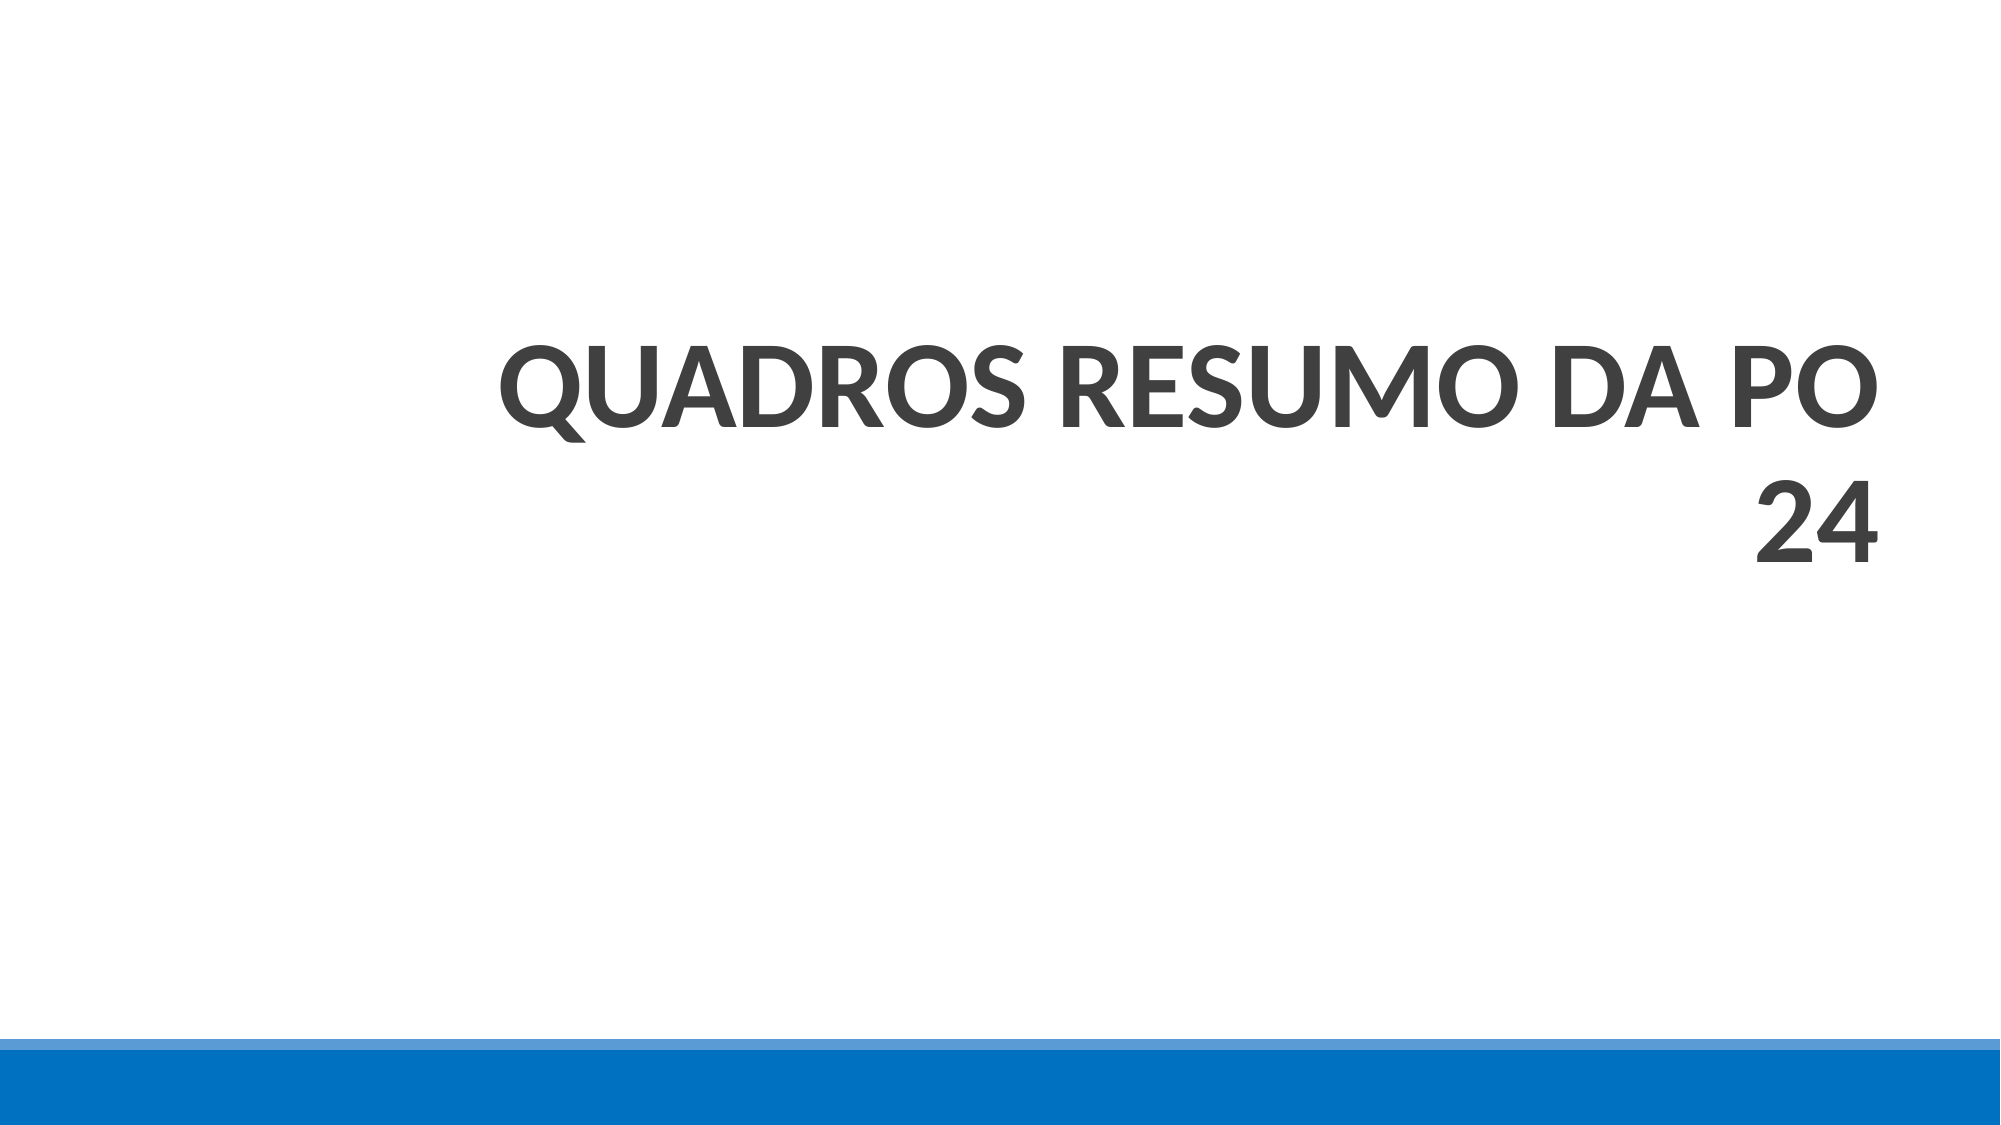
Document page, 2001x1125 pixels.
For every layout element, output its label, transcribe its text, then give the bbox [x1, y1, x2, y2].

title QUADROS RESUMO DA PO 24 [29, 206, 1895, 597]
